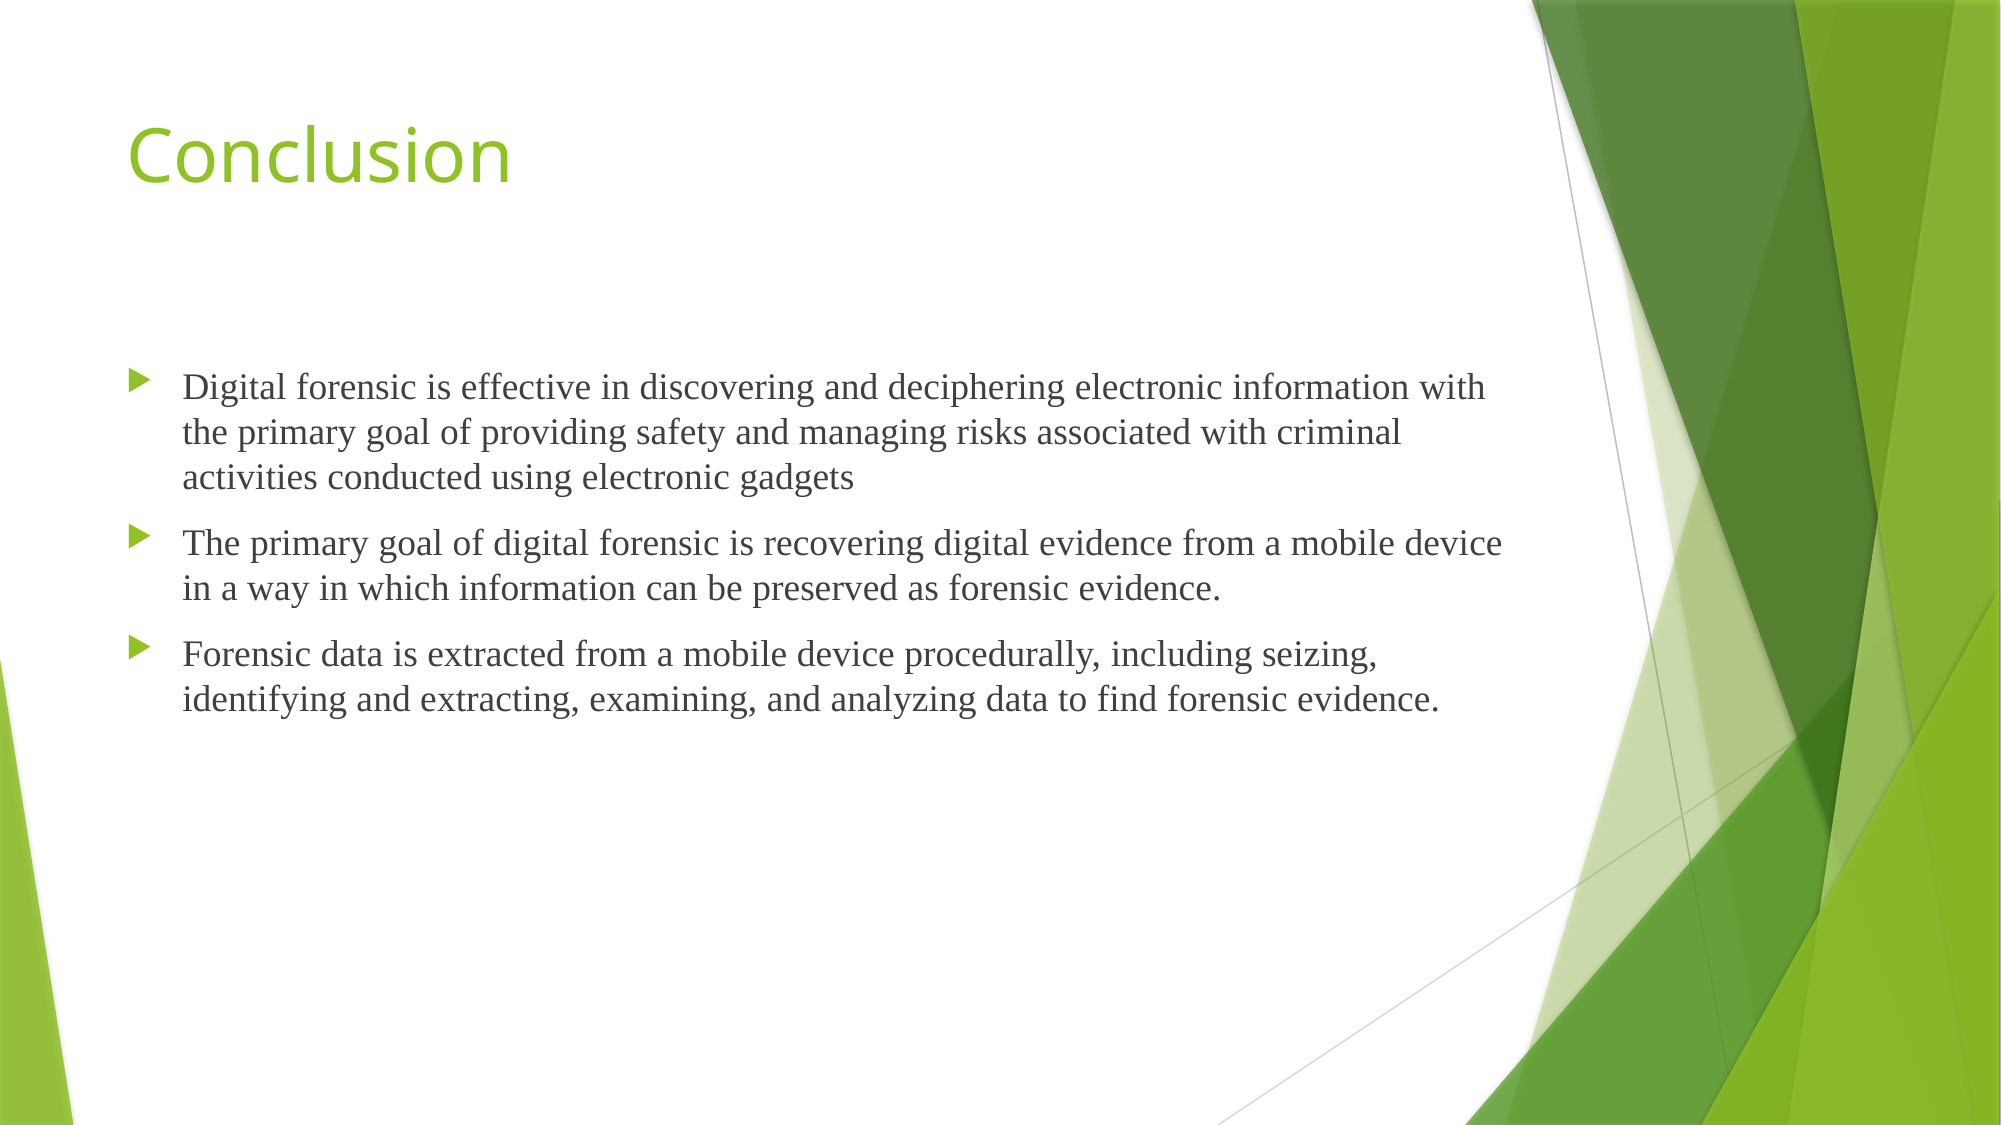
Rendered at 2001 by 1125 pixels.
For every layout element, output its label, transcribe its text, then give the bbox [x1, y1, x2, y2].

title Conclusion [111, 99, 1522, 317]
list Digital forensic is effective in discovering and deciphering electronic information with the primary goal of providing safety and managing risks associated with criminal activities conducted using electronic gadgets The primary goal of digital forensic is recovering digital evidence from a mobile device in a way in which information can be preserved as forensic evidence. Forensic data is extracted from a mobile device procedurally, including seizing, identifying and extracting, examining, and analyzing data to find forensic evidence. [111, 354, 1522, 992]
